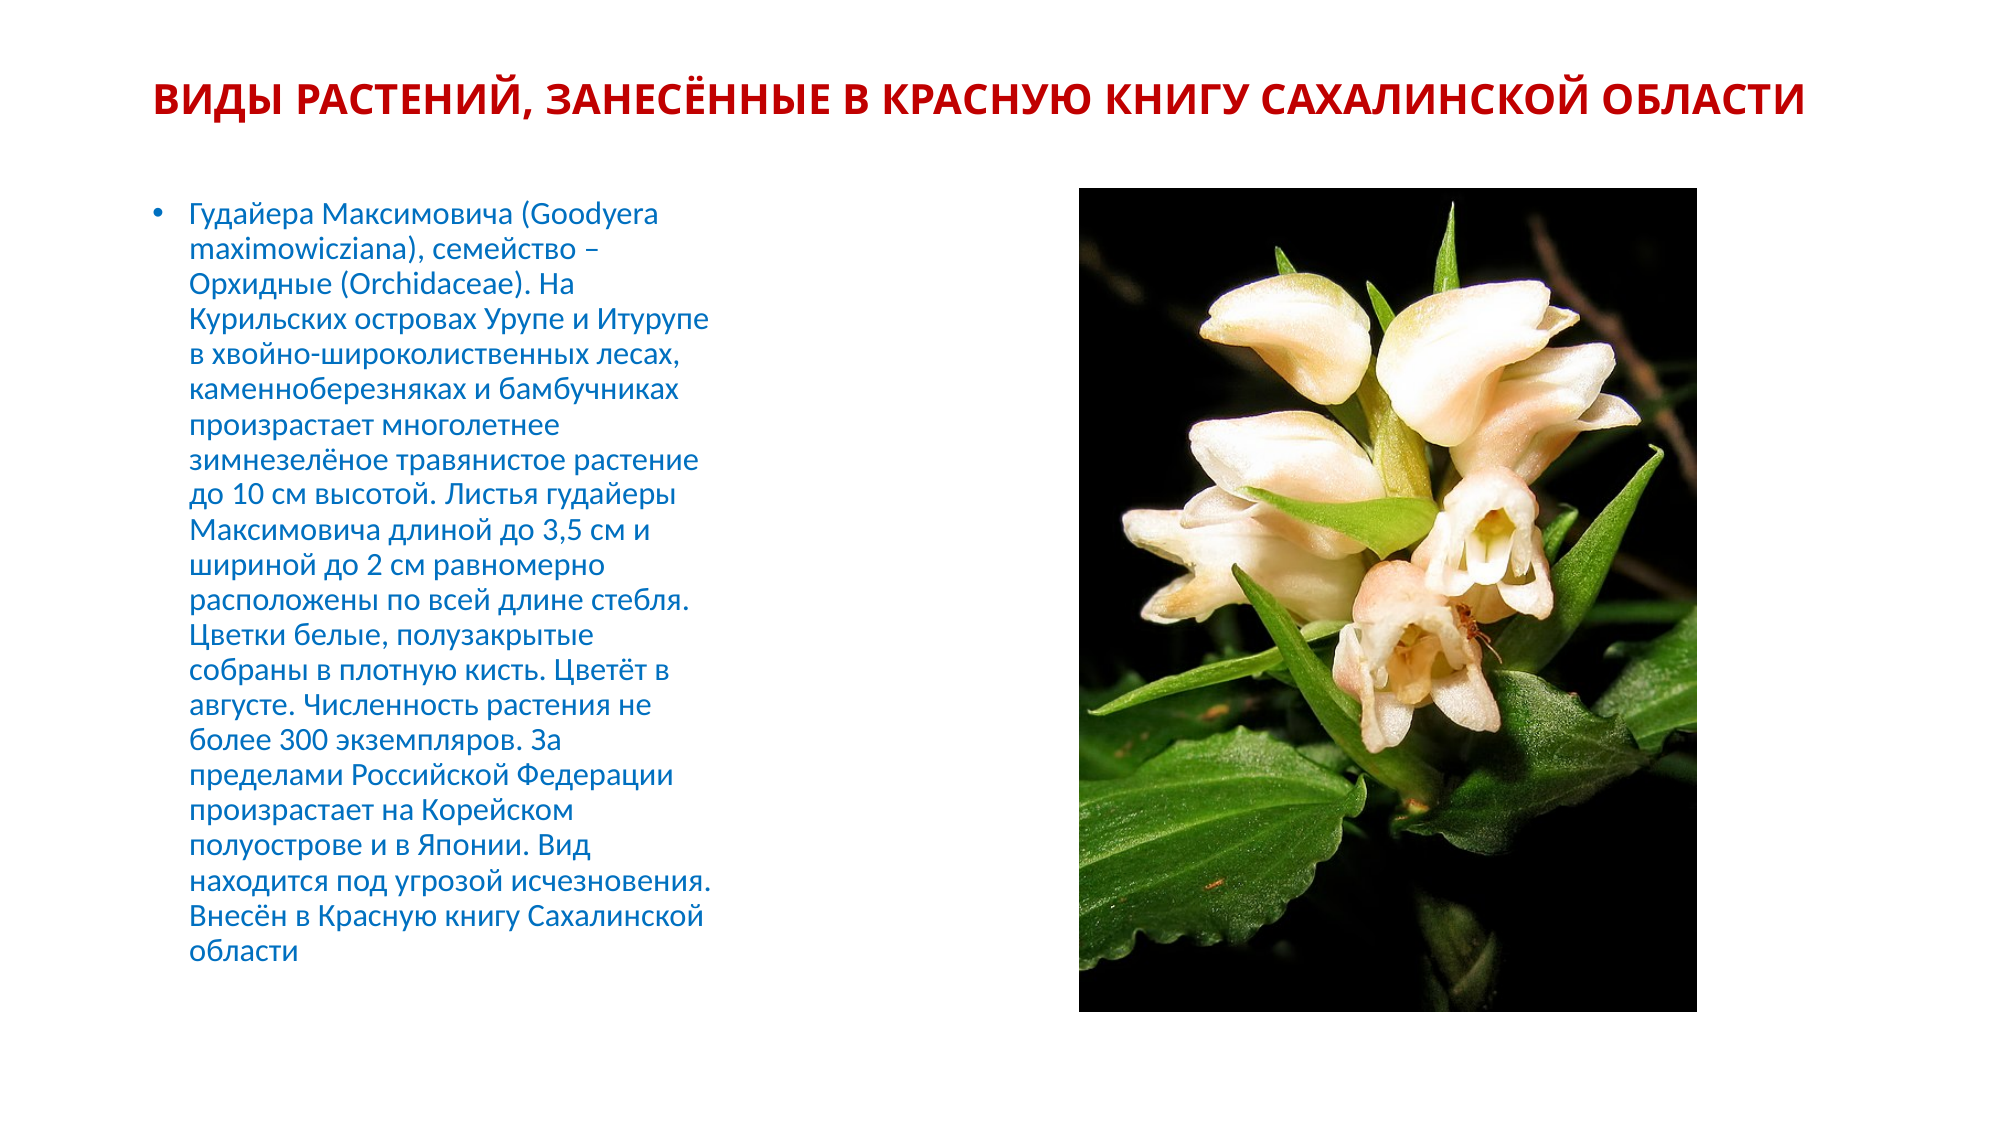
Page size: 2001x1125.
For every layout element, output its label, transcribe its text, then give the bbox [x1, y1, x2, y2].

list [1079, 188, 1697, 1012]
title ВИДЫ РАСТЕНИЙ, ЗАНЕСЁННЫЕ В КРАСНУЮ КНИГУ САХАЛИНСКОЙ ОБЛАСТИ [137, 59, 1863, 142]
list Гудайера Максимовича (Goodyera maximowicziana), семейство – Орхидные (Orchidaceae). На Курильских островах Урупе и Итурупе в хвойно-широколиственных лесах, каменноберезняках и бамбучниках произрастает многолетнее зимнезелёное травянистое растение до 10 см высотой. Листья гудайеры Максимовича длиной до 3,5 см и шириной до 2 см равномерно расположены по всей длине стебля. Цветки белые, полузакрытые собраны в плотную кисть. Цветёт в августе. Численность растения не более 300 экземпляров. За пределами Российской Федерации произрастает на Корейском полуострове и в Японии. Вид находится под угрозой исчезновения. Внесён в Красную книгу Сахалинской области [137, 188, 733, 1014]
